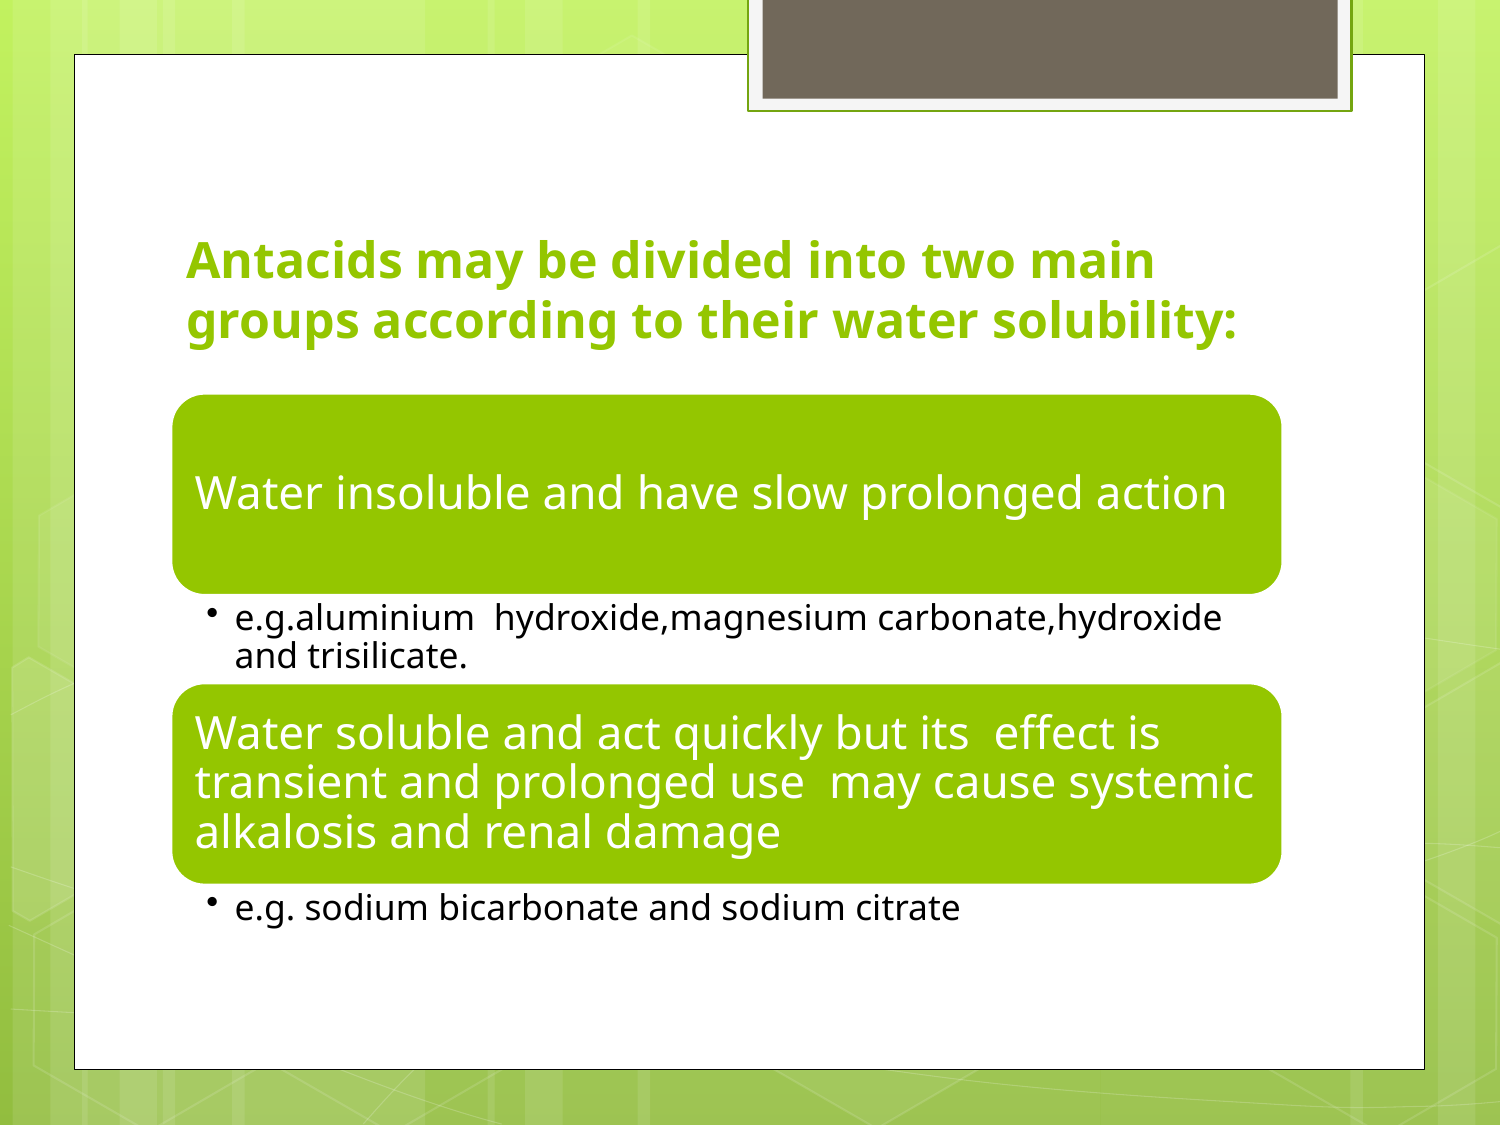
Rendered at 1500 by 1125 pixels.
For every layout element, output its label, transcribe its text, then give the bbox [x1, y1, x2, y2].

title Antacids may be divided into two main groups according to their water solubility: [171, 168, 1324, 357]
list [170, 380, 1284, 957]
